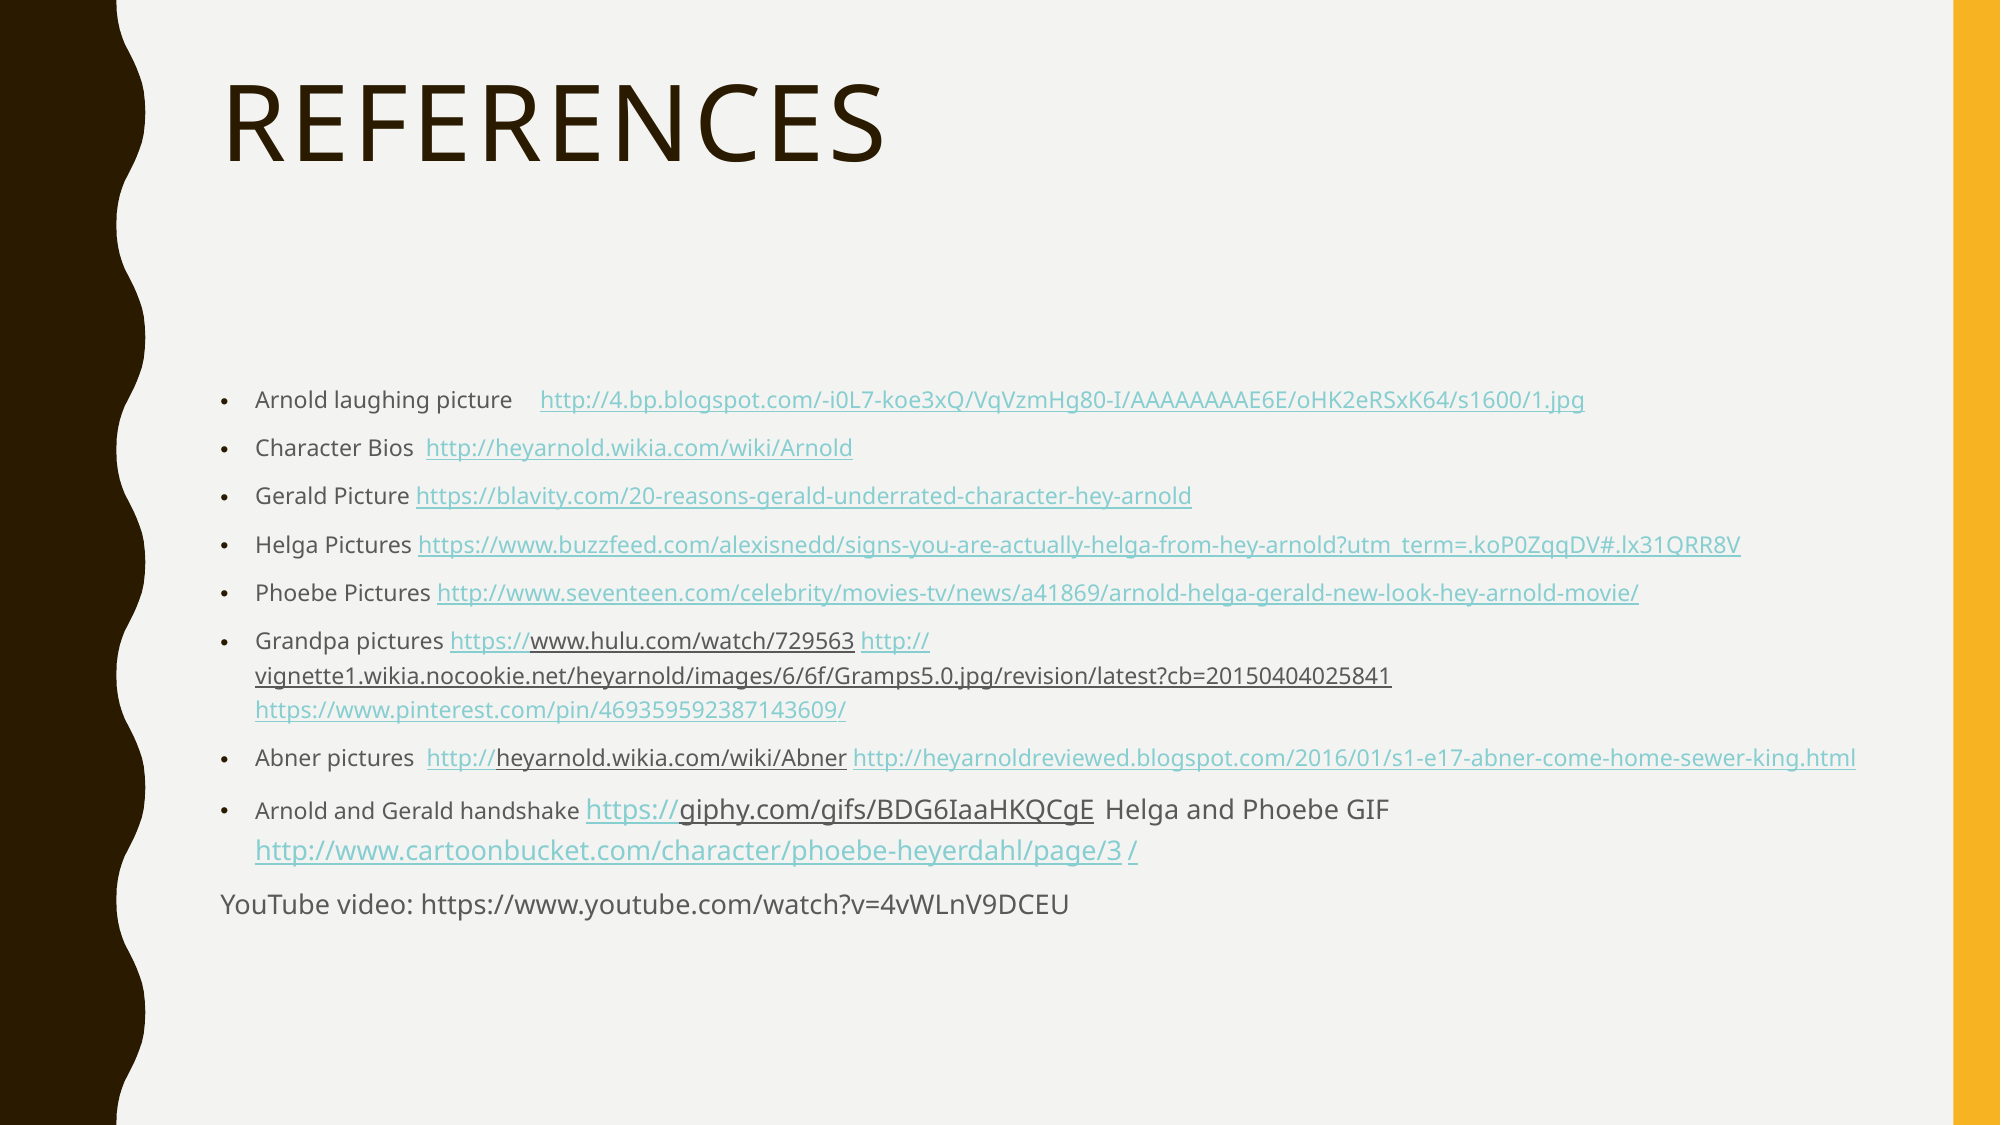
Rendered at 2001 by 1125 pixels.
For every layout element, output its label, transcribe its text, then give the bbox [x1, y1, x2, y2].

list Arnold laughing picture http://4.bp.blogspot.com/-i0L7-koe3xQ/VqVzmHg80-I/AAAAAAAAE6E/oHK2eRSxK64/s1600/1.jpg Character Bios http://heyarnold.wikia.com/wiki/Arnold Gerald Picture https://blavity.com/20-reasons-gerald-underrated-character-hey-arnold Helga Pictures https://www.buzzfeed.com/alexisnedd/signs-you-are-actually-helga-from-hey-arnold?utm_term=.koP0ZqqDV#.lx31QRR8V Phoebe Pictures http://www.seventeen.com/celebrity/movies-tv/news/a41869/arnold-helga-gerald-new-look-hey-arnold-movie/ Grandpa pictures https://www.hulu.com/watch/729563 http://vignette1.wikia.nocookie.net/heyarnold/images/6/6f/Gramps5.0.jpg/revision/latest?cb=20150404025841 https://www.pinterest.com/pin/469359592387143609/ Abner pictures http://heyarnold.wikia.com/wiki/Abner http://heyarnoldreviewed.blogspot.com/2016/01/s1-e17-abner-come-home-sewer-king.html Arnold and Gerald handshake https://giphy.com/gifs/BDG6IaaHKQCgE Helga and Phoebe GIF http://www.cartoonbucket.com/character/phoebe-heyerdahl/page/3/ YouTube video: https://www.youtube.com/watch?v=4vWLnV9DCEU [205, 375, 1875, 965]
title References [205, 62, 1875, 308]
